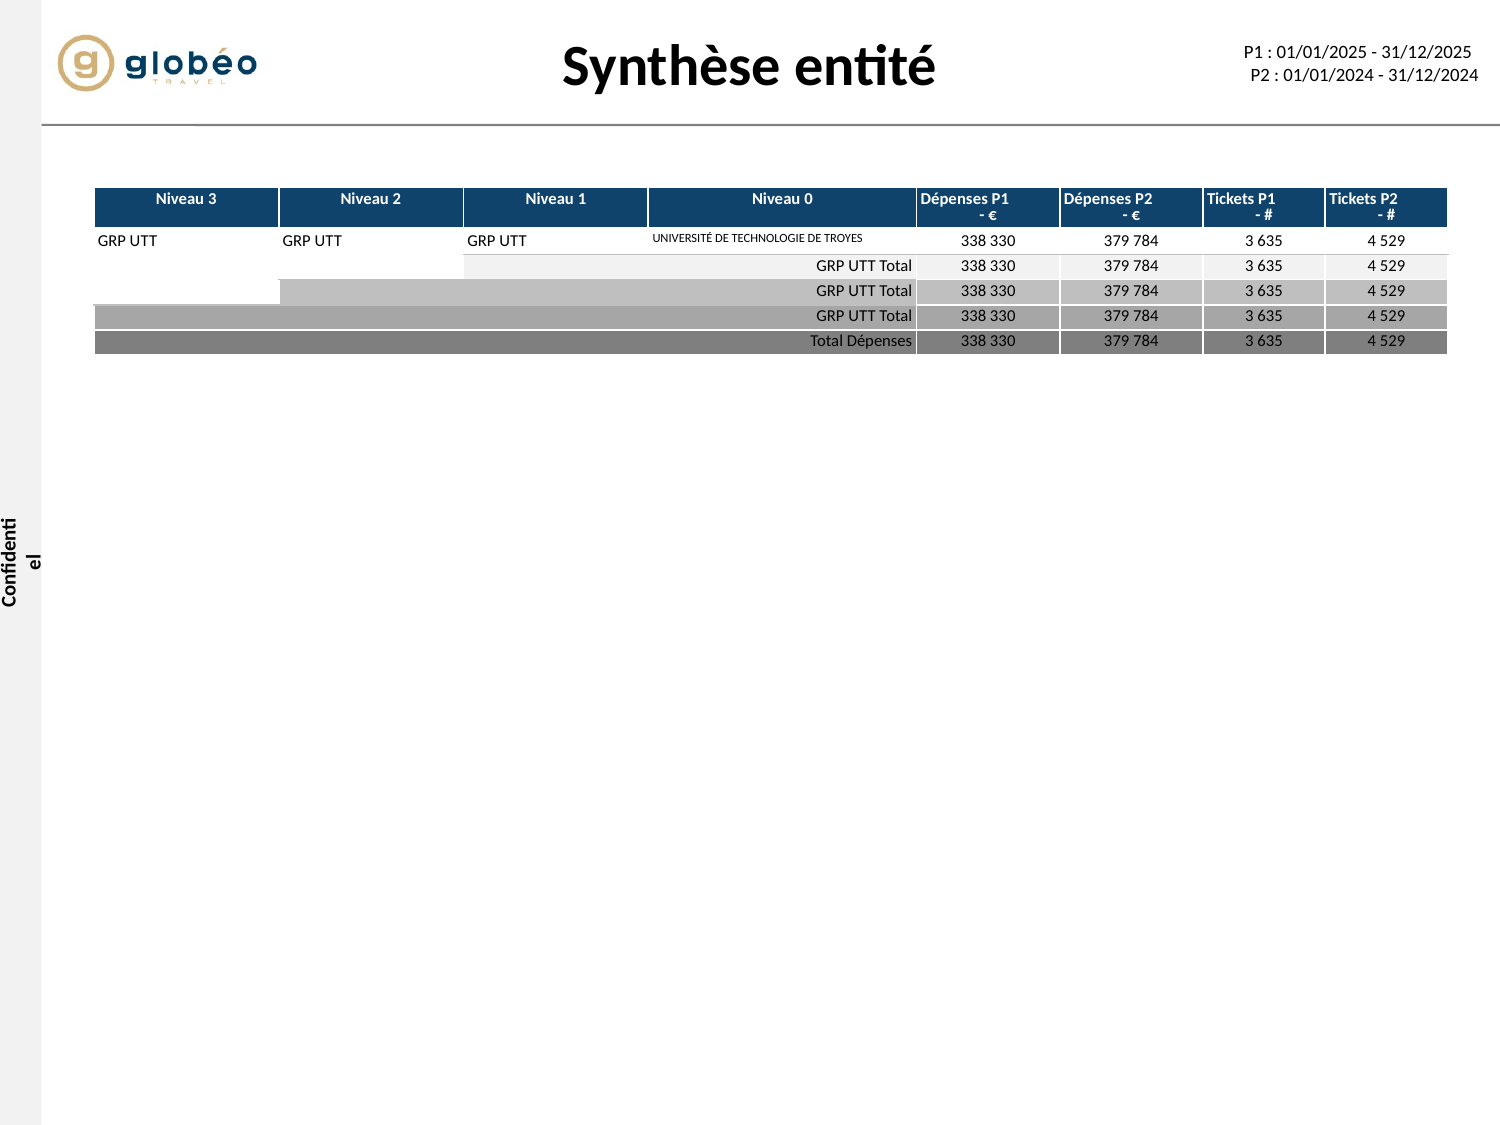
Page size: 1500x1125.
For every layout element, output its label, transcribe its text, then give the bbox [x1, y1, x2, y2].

table_cell 4 529 [1326, 280, 1447, 304]
table_cell 4 529 [1326, 232, 1447, 254]
table_cell 4 529 [1326, 331, 1447, 354]
table_cell 3 635 [1204, 255, 1324, 279]
table_header Niveau 1 [464, 188, 647, 227]
table_header Niveau 2 [280, 188, 463, 227]
table_cell 3 635 [1204, 232, 1324, 254]
table_cell UNIVERSITÉ DE TECHNOLOGIE DE TROYES [649, 232, 916, 254]
table_cell 3 635 [1204, 331, 1324, 354]
table_header Niveau 3 [95, 188, 278, 227]
table_header Dépenses P1 - € [917, 188, 1059, 227]
table_cell 379 784 [1061, 255, 1202, 279]
picture [51, 29, 261, 95]
table_header Tickets P2 - # [1326, 188, 1447, 227]
table_cell 338 330 [917, 255, 1059, 279]
text_box P1 : 01/01/2025 - 31/12/2025 P2 : 01/01/2024 - 31/12/2024 [1227, 8, 1500, 117]
table_cell 3 635 [1204, 280, 1324, 304]
table_cell GRP UTT Total [95, 306, 916, 329]
table_cell 338 330 [917, 306, 1059, 329]
table_cell 379 784 [1061, 331, 1202, 354]
table_cell 379 784 [1061, 232, 1202, 254]
table_cell GRP UTT [464, 232, 647, 254]
table_cell 4 529 [1326, 255, 1447, 279]
table_header Niveau 0 [649, 188, 916, 227]
table_cell GRP UTT Total [280, 280, 916, 304]
text_box [0, 0, 44, 1125]
table_cell GRP UTT [95, 232, 278, 304]
table_cell GRP UTT Total [464, 255, 916, 279]
table_header Dépenses P2 - € [1061, 188, 1202, 227]
table_cell 3 635 [1204, 306, 1324, 329]
table_cell 338 330 [917, 331, 1059, 354]
table_cell GRP UTT [280, 232, 463, 279]
text_box Confidentiel [2, 498, 37, 627]
table_cell 379 784 [1061, 280, 1202, 304]
table_cell 4 529 [1326, 306, 1447, 329]
table_header Tickets P1 - # [1204, 188, 1324, 227]
text_box Synthèse entité [123, 8, 1227, 117]
table_cell 379 784 [1061, 306, 1202, 329]
table_cell 338 330 [917, 232, 1059, 254]
table_cell 338 330 [917, 280, 1059, 304]
table_cell Total Dépenses [95, 331, 916, 354]
